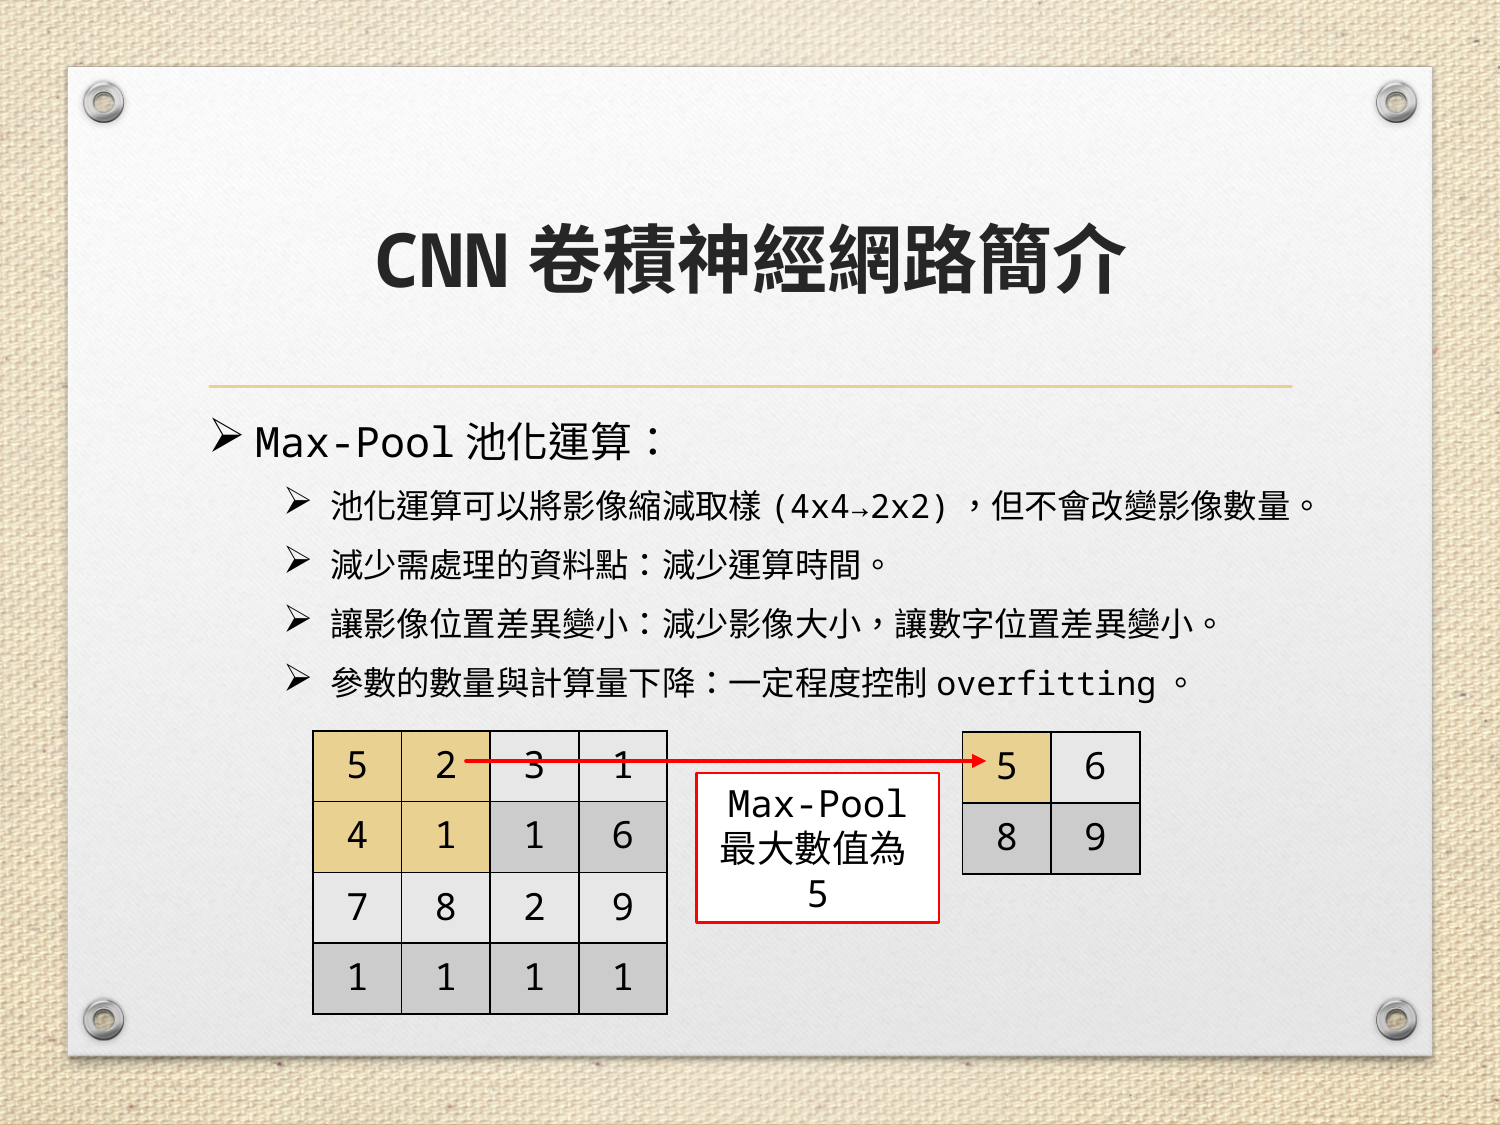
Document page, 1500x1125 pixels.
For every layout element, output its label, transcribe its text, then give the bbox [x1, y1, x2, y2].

table_cell 7 [314, 873, 401, 942]
picture [0, 0, 1500, 1125]
text_box Max-Pool 最大數值為5 [695, 772, 940, 924]
table_header 1 [580, 763, 666, 801]
table_cell 1 [402, 944, 489, 1013]
table_cell 9 [580, 873, 666, 942]
title CNN卷積神經網路簡介 [193, 150, 1309, 365]
table_header 5 [963, 733, 1050, 802]
table_cell 1 [491, 802, 578, 872]
table_cell 8 [402, 873, 489, 942]
table_header 1 [580, 732, 666, 759]
table_cell 8 [963, 804, 1050, 873]
table_header 3 [491, 732, 578, 759]
table_header 5 [314, 732, 401, 801]
table_cell 1 [314, 944, 401, 1013]
table_cell 9 [1052, 804, 1139, 873]
table_cell 1 [580, 944, 666, 1013]
table_header 3 [491, 763, 578, 801]
table_header 6 [1052, 733, 1139, 802]
table_cell 6 [580, 802, 666, 872]
table_cell 1 [491, 944, 578, 1013]
text_box [193, 409, 1310, 975]
table_cell 4 [314, 802, 401, 872]
table_cell 2 [491, 873, 578, 942]
table_cell 1 [402, 802, 489, 872]
table_header 2 [402, 732, 489, 801]
